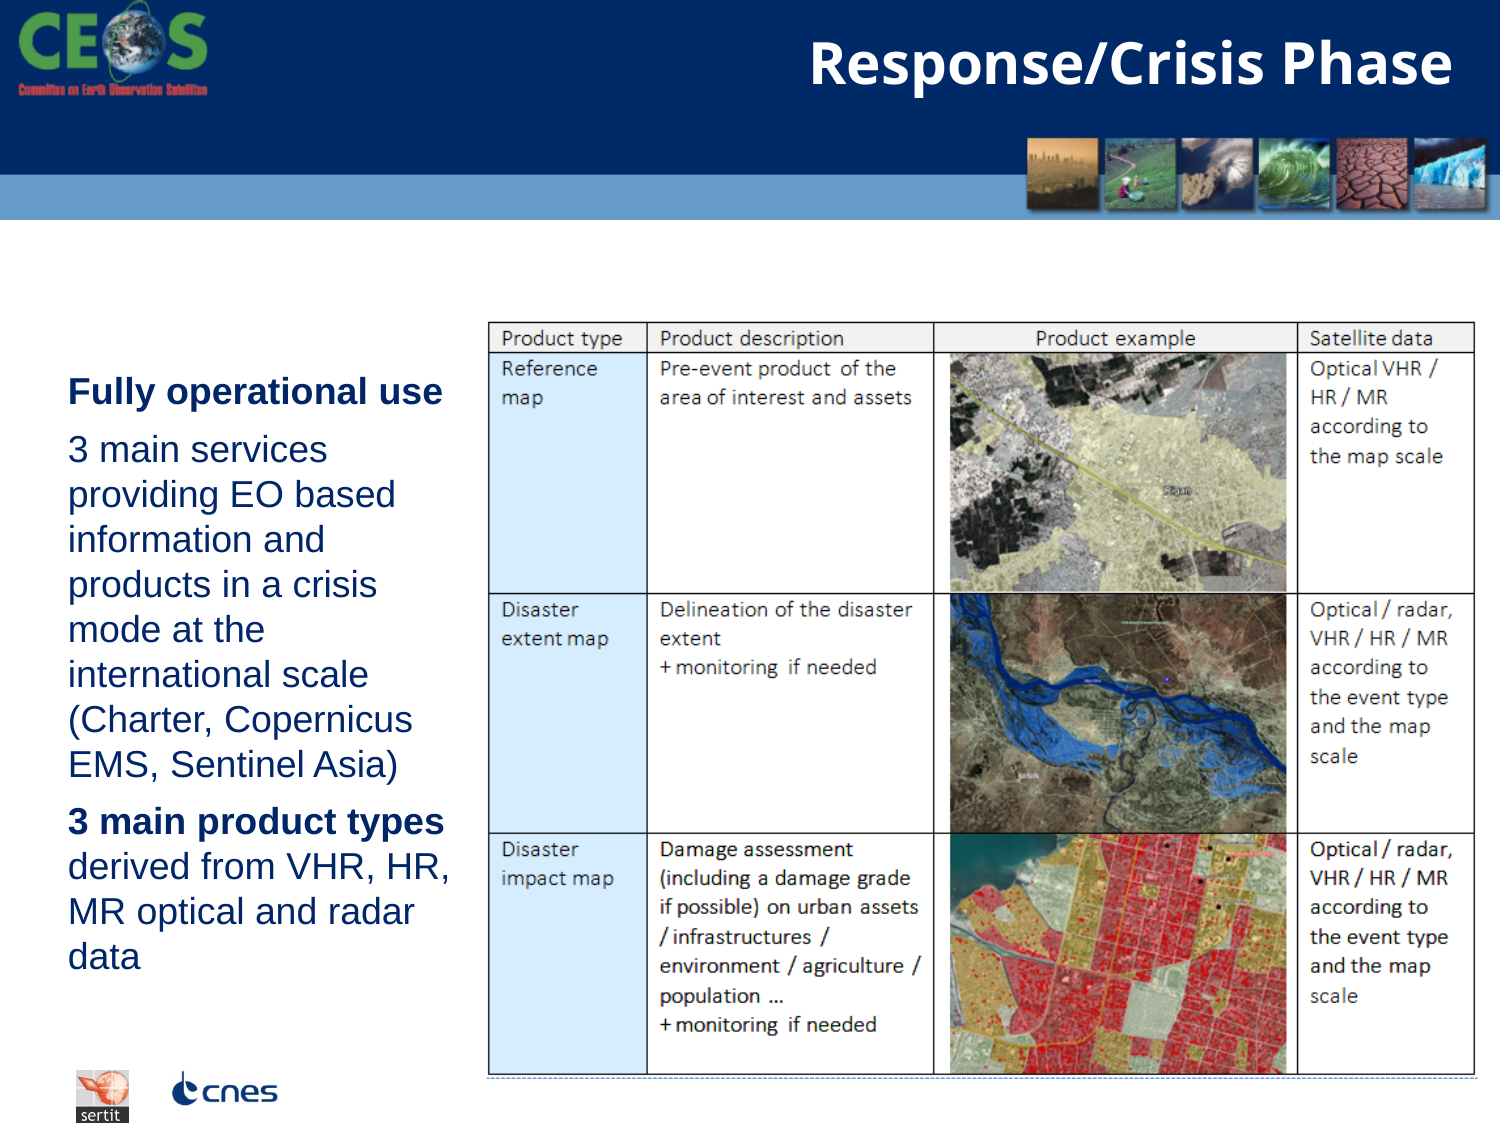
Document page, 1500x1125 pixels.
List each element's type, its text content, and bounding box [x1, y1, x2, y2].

text_box Fully operational use 3 main services providing EO based information and products in a crisis mode at the international scale (Charter, Copernicus EMS, Sentinel Asia) 3 main product types derived from VHR, HR, MR optical and radar data [53, 307, 491, 985]
picture [170, 1070, 278, 1106]
picture [76, 1070, 129, 1123]
picture [0, 0, 1500, 220]
text_box Response/Crisis Phase [690, 19, 1470, 104]
picture [482, 318, 1479, 1079]
